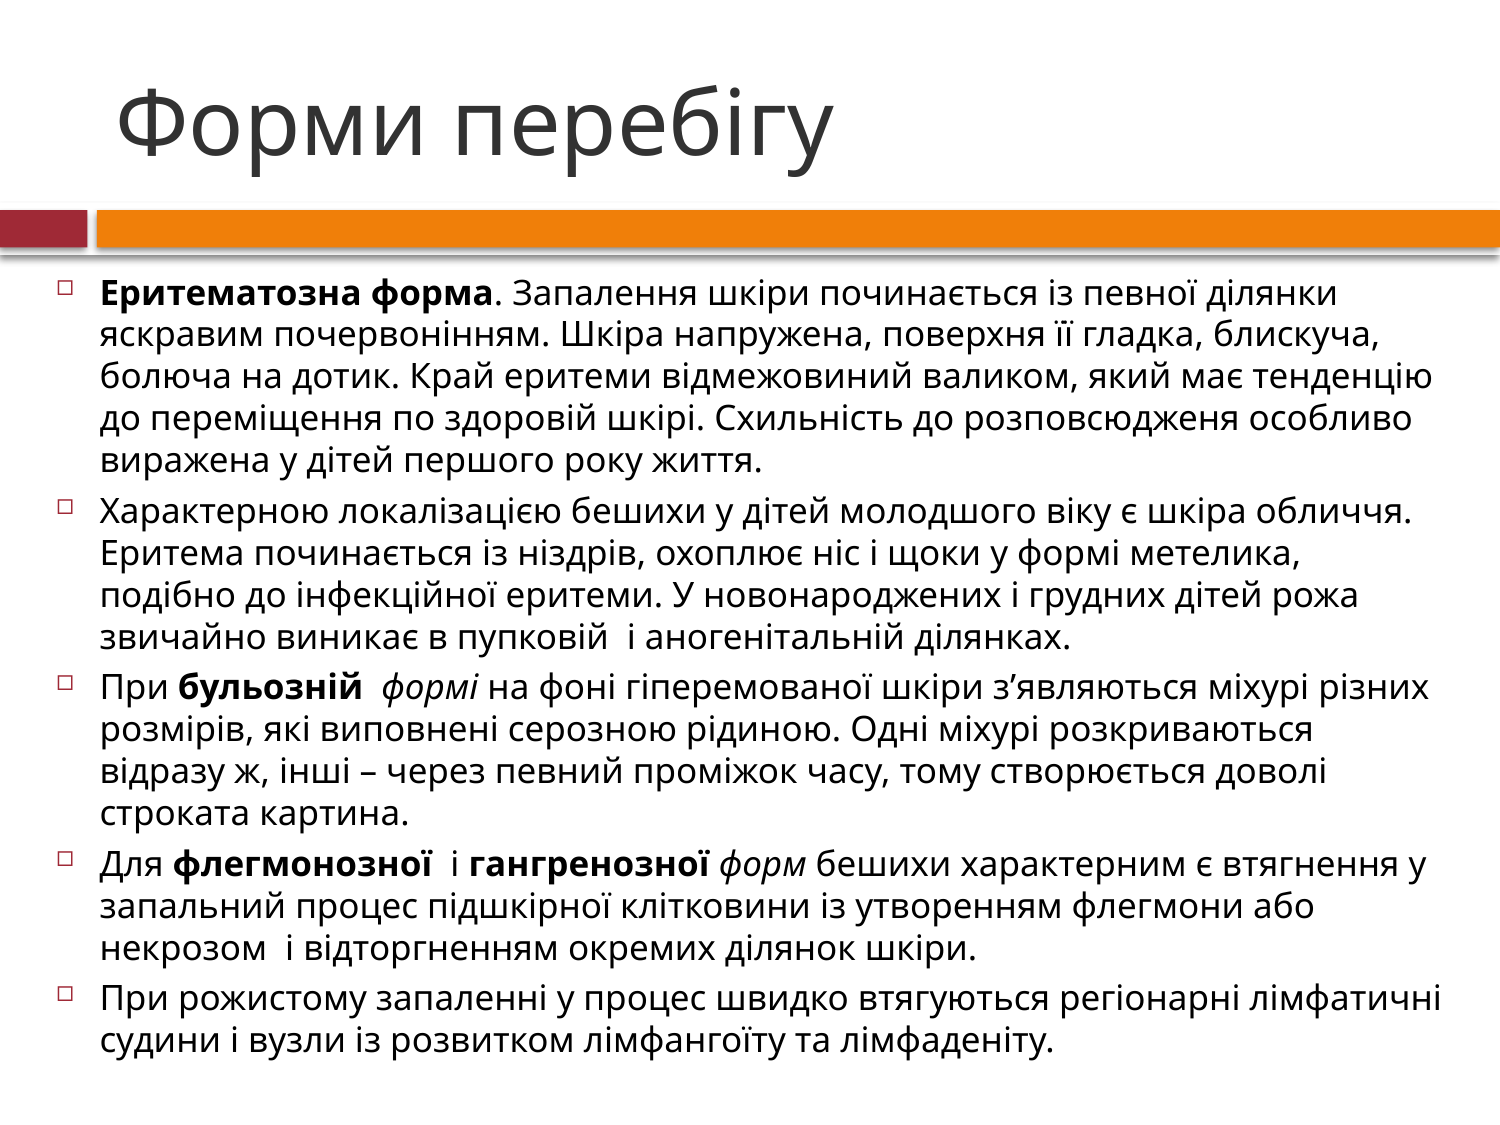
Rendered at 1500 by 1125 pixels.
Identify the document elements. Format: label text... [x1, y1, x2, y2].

list Еритематозна форма. Запалення шкіри починається із певної ділянки яскравим почервонінням. Шкіра напружена, поверхня її гладка, блискуча, болюча на дотик. Край еритеми відмежовиний валиком, який має тенденцію до переміщення по здоровій шкірі. Схильність до розповсюдженя особливо виражена у дітей першого року життя. Характерною локалізацією бешихи у дітей молодшого віку є шкіра обличчя. Еритема починається із ніздрів, охоплює ніс і щоки у формі метелика, подібно до інфекційної еритеми. У новонароджених і грудних дітей рожа звичайно виникає в пупковій і аногенітальній ділянках. При бульозній формі на фоні гіперемованої шкіри з’являються міхурі різних розмірів, які виповнені серозною рідиною. Одні міхурі розкриваються відразу ж, інші – через певний проміжок часу, тому створюється доволі строката картина. Для флегмонозної і гангренозної форм бешихи характерним є втягнення у запальний процес підшкірної клітковини із утворенням флегмони або некрозом і відторгненням окремих ділянок шкіри. При рожистому запаленні у процес швидко втягуються регіонарні лімфатичні судини і вузли із розвитком лімфангоїту та лімфаденіту. [41, 262, 1459, 1094]
title Форми перебігу [100, 37, 1438, 200]
